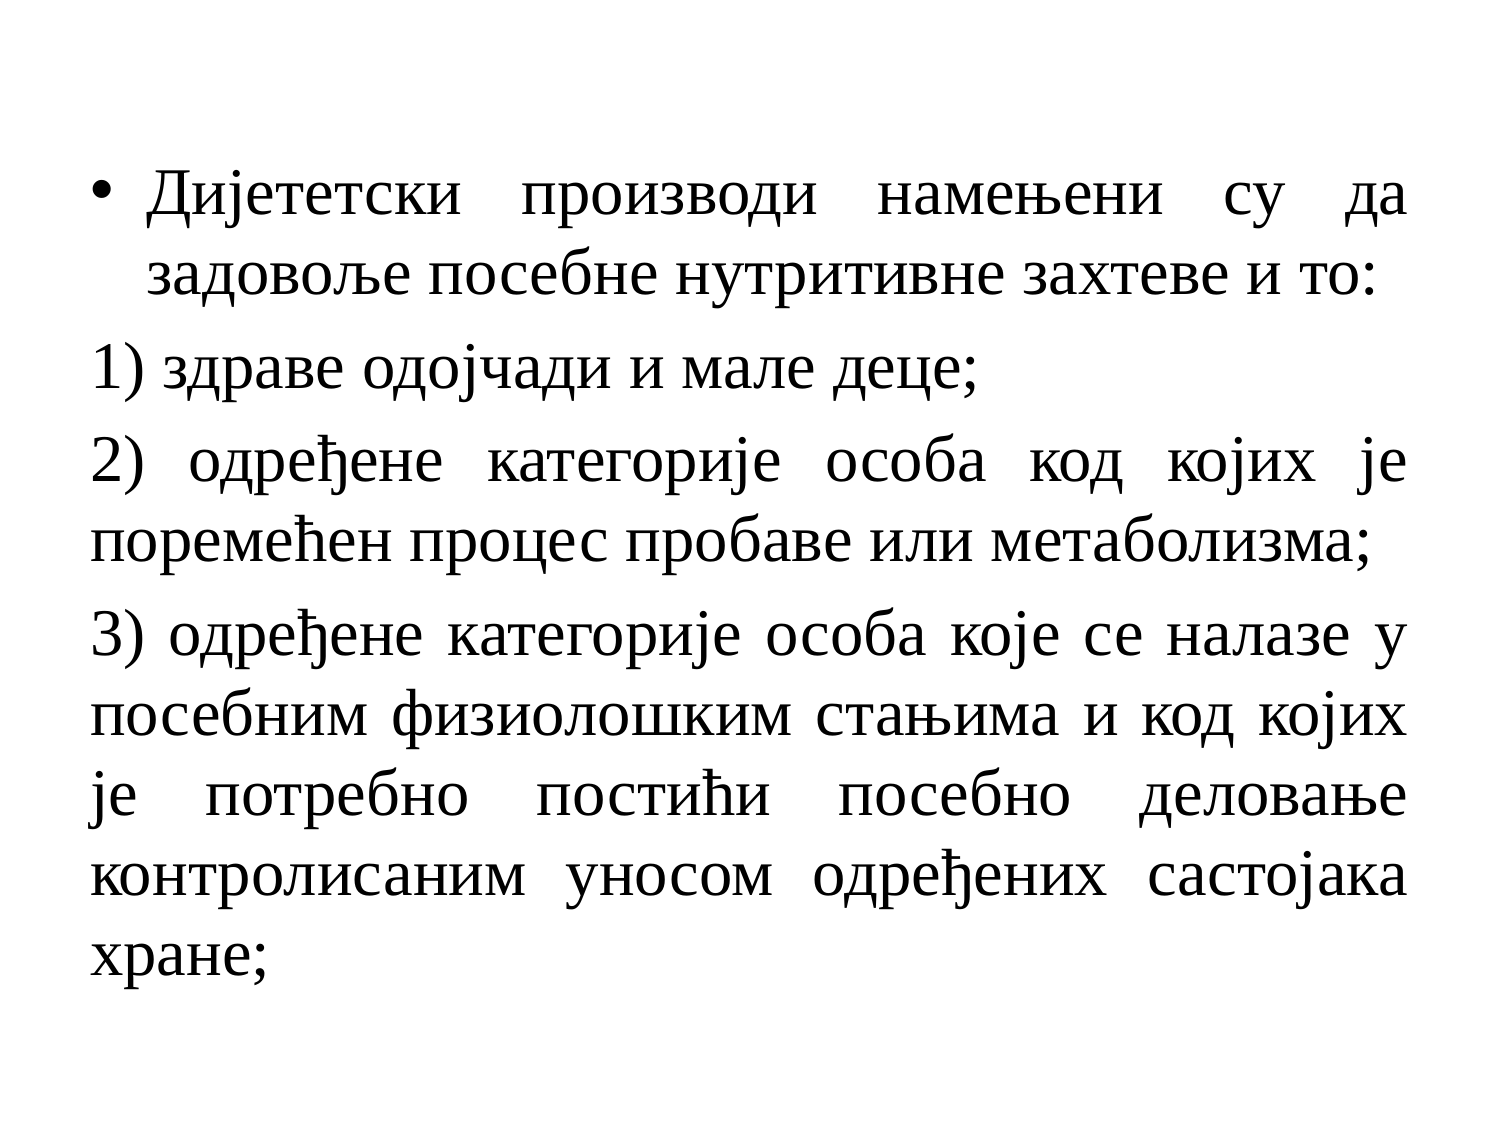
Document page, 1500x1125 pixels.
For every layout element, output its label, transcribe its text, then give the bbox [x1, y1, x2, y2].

list Дијететски производи намењени су да задовоље посебне нутритивне захтеве и то: 1) здраве одојчади и мале деце; 2) одређене категорије особа код којих је поремећен процес пробаве или метаболизма; 3) одређене категорије особа које се налазе у посебним физиолошким стањима и код којих је потребно постићи посебно деловање контролисаним уносом одређених састојака хране; [75, 140, 1425, 1005]
